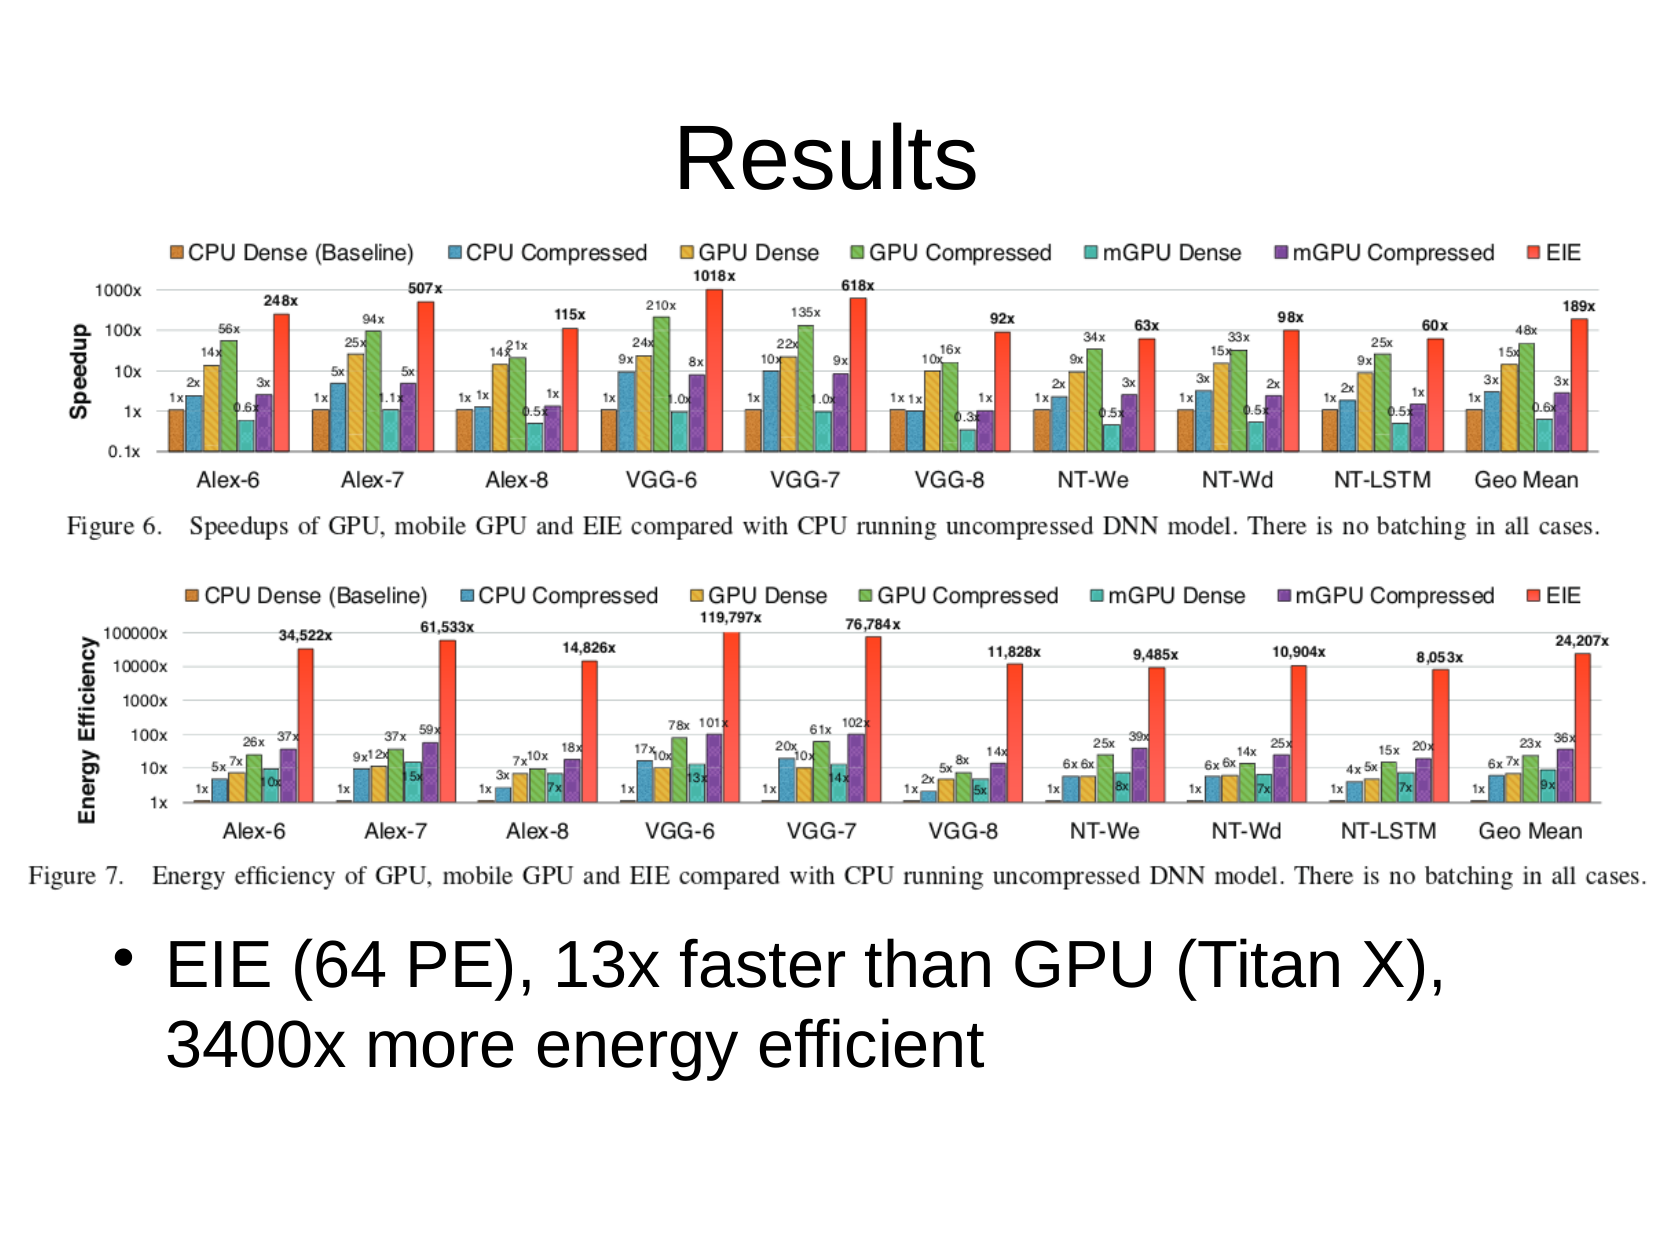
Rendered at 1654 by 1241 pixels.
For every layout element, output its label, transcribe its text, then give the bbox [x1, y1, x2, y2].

text_box EIE (64 PE), 13x faster than GPU (Titan X), 3400x more energy efficient [94, 921, 1583, 1156]
text_box Results [82, 49, 1571, 224]
picture [8, 226, 1654, 898]
